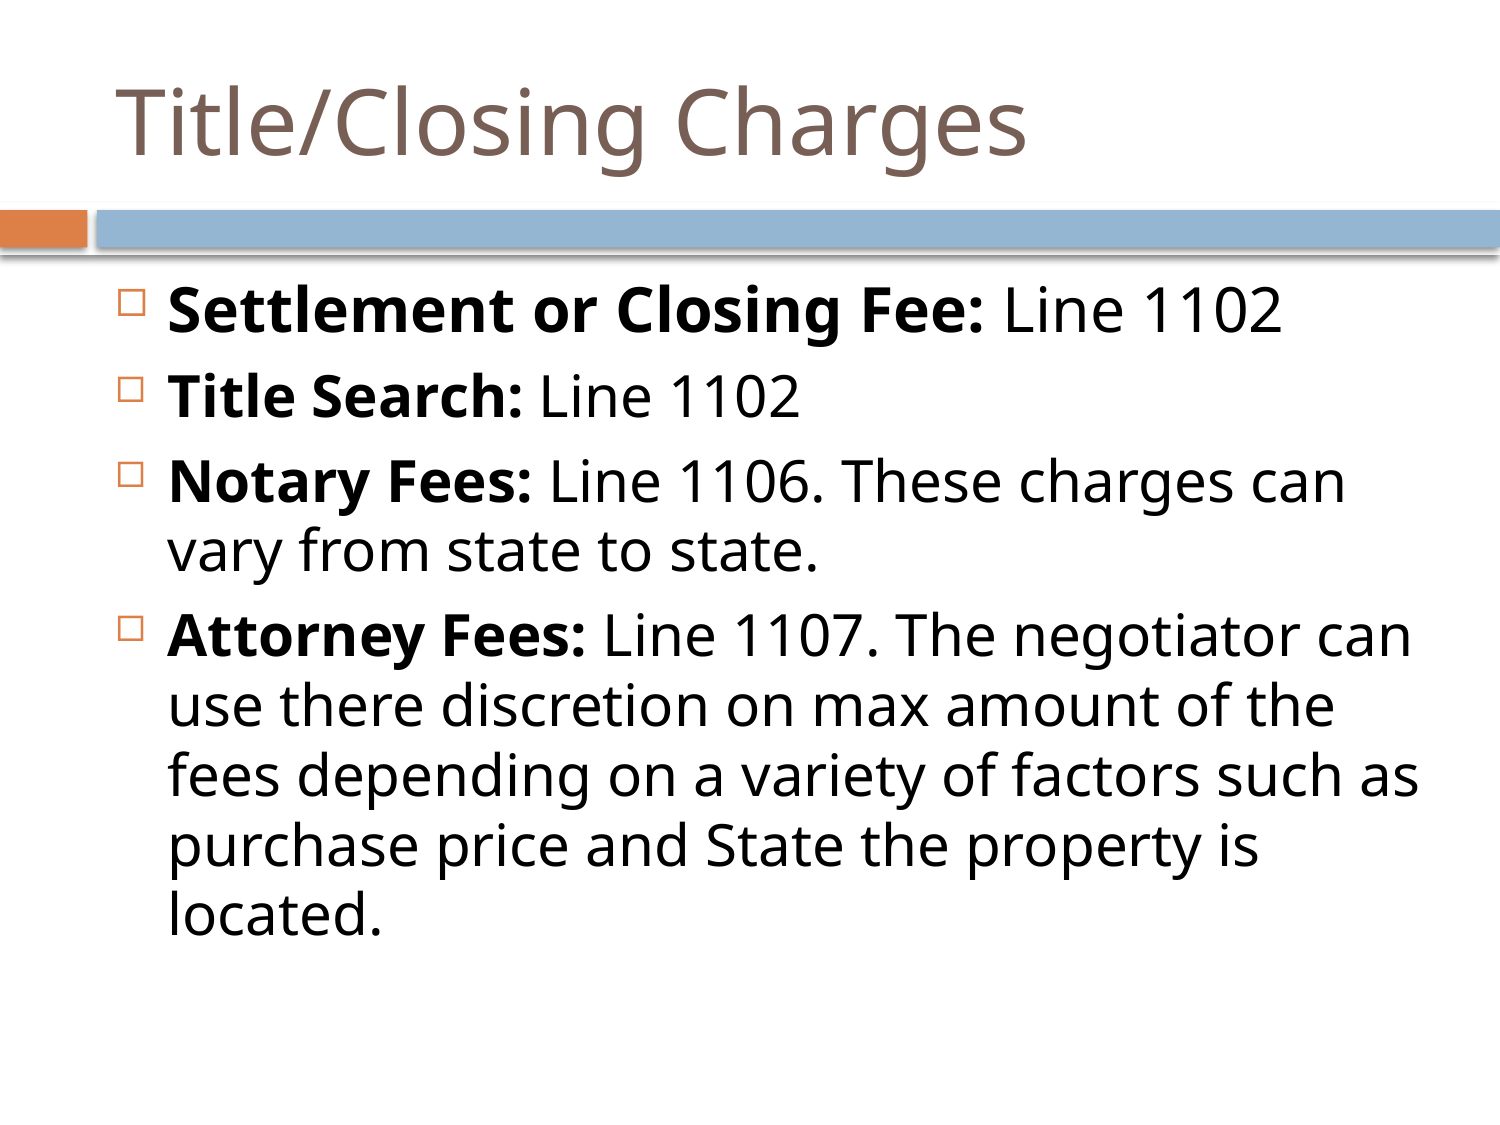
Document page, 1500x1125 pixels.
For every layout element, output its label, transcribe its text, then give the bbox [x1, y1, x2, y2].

title Title/Closing Charges [100, 37, 1438, 200]
list Settlement or Closing Fee: Line 1102 Title Search: Line 1102 Notary Fees: Line 1106. These charges can vary from state to state. Attorney Fees: Line 1107. The negotiator can use there discretion on max amount of the fees depending on a variety of factors such as purchase price and State the property is located. [100, 262, 1438, 1000]
